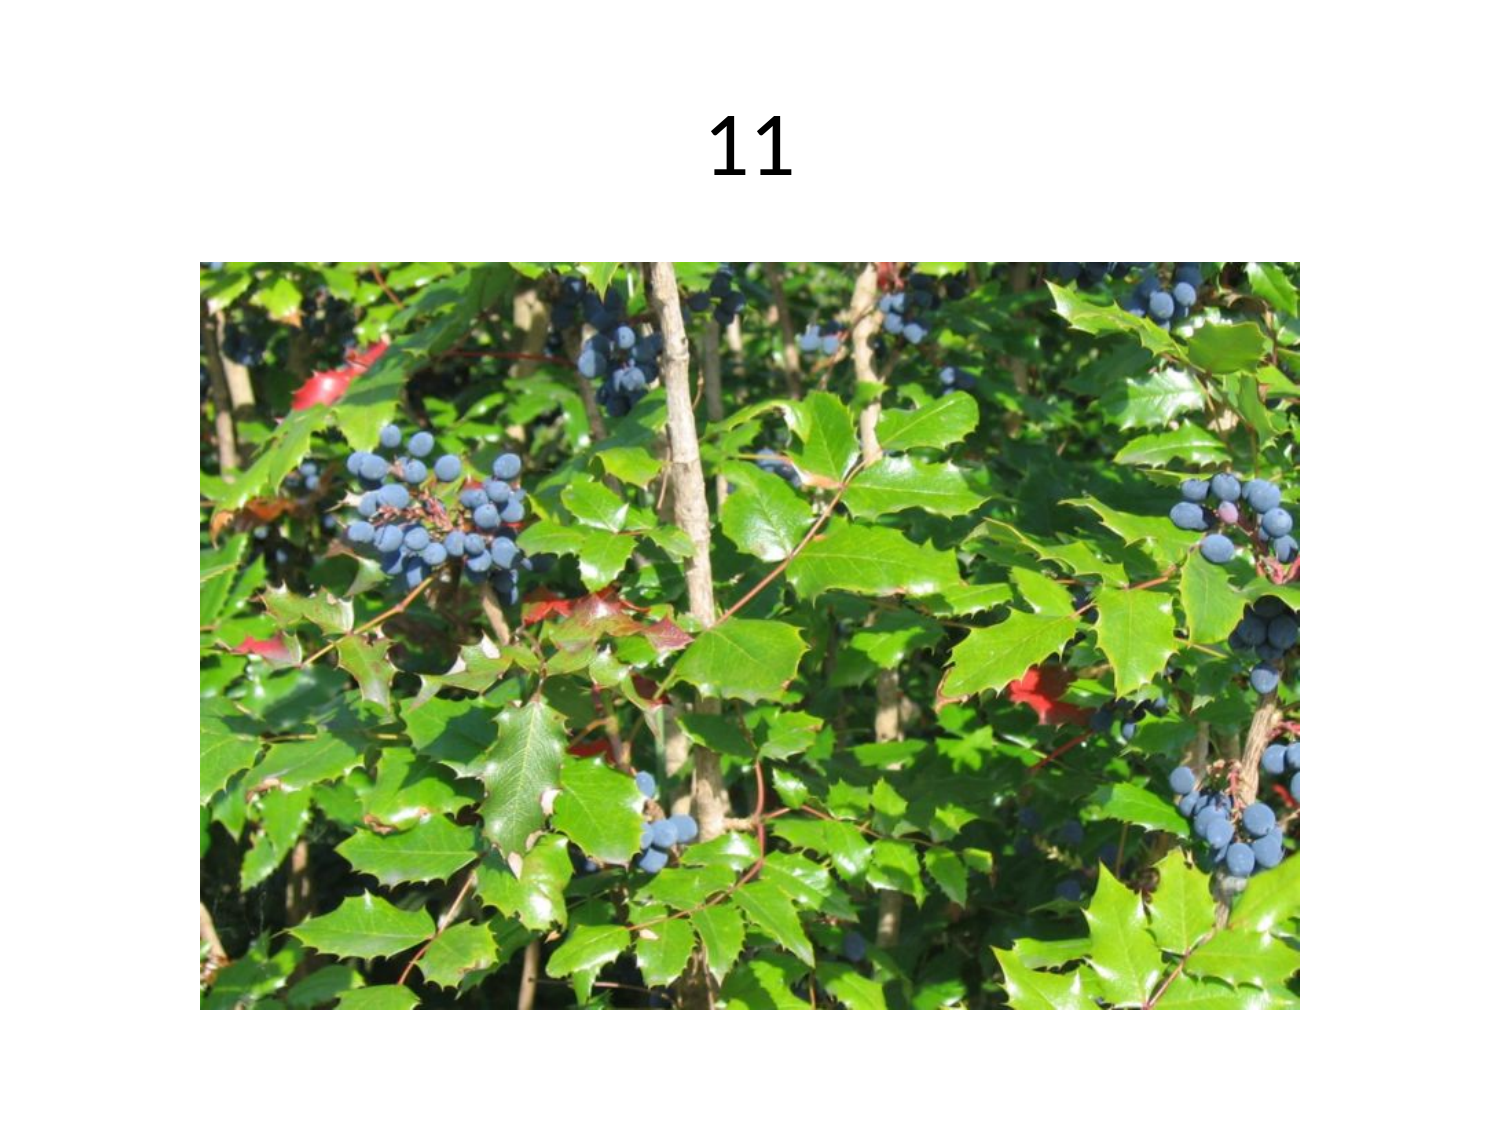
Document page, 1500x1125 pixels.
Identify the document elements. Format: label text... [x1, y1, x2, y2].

picture [199, 262, 1301, 1010]
title 11 [75, 45, 1425, 233]
